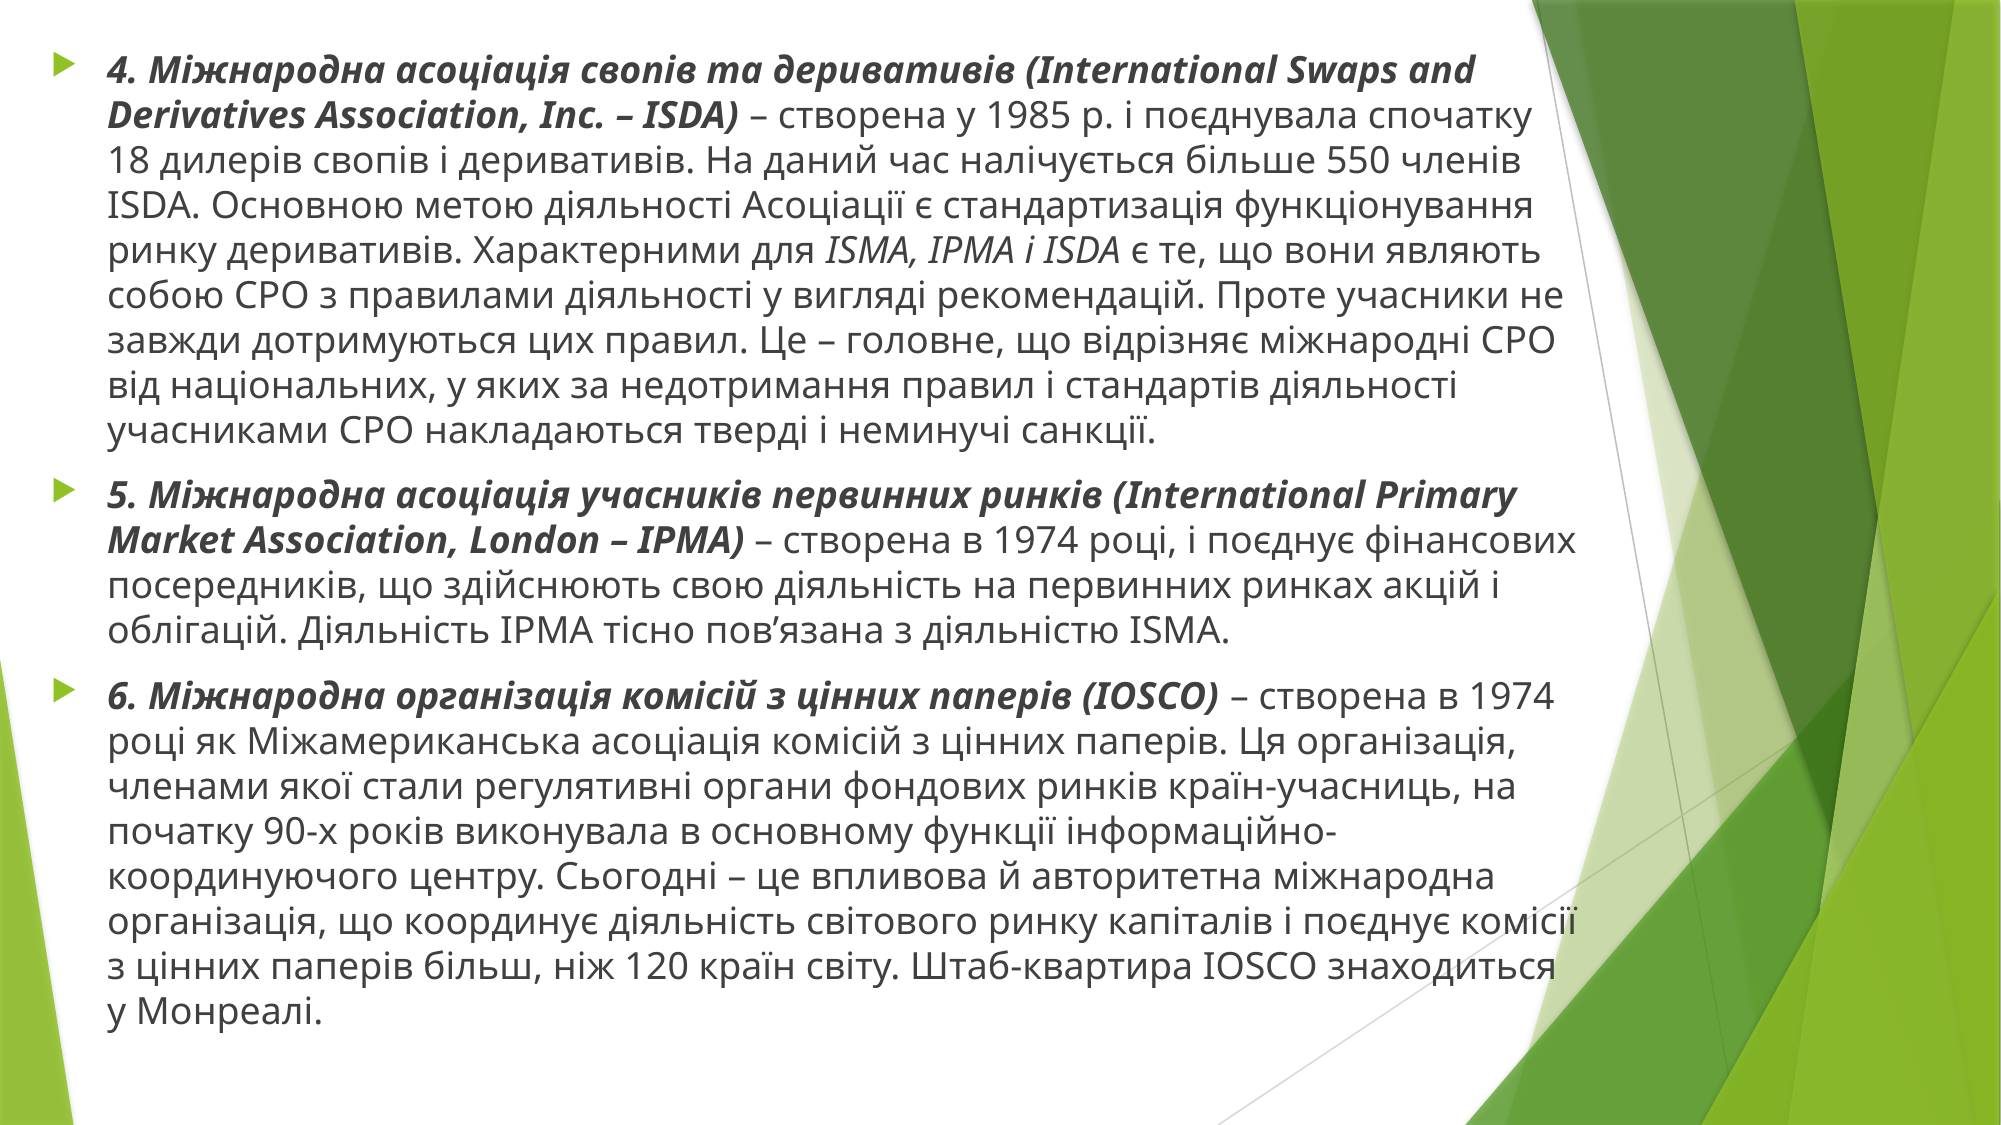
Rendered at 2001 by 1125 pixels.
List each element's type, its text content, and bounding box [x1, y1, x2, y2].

list 4. Міжнародна асоціація свопів та деривативів (International Swaps and Derivatives Association, Inc. – ISDA) – створена у 1985 р. і поєднувала спочатку 18 дилерів свопів і деривативів. На даний час налічується більше 550 членів ISDA. Основною метою діяльності Асоціації є стандартизація функціонування ринку деривативів. Характерними для ISMA, IPMA і ISDA є те, що вони являють собою СРО з правилами діяльності у вигляді рекомендацій. Проте учасники не завжди дотримуються цих правил. Це – головне, що відрізняє міжнародні СРО від національних, у яких за недотримання правил і стандартів діяльності учасниками СРО накладаються тверді і неминучі санкції. 5. Міжнародна асоціація учасників первинних ринків (International Primary Market Association, London – IPMA) – створена в 1974 році, і поєднує фінансових посередників, що здійснюють свою діяльність на первинних ринках акцій і облігацій. Діяльність IPMA тісно пов’язана з діяльністю ISMA. 6. Міжнародна організація комісій з цінних паперів (IOSCO) – створена в 1974 році як Міжамериканська асоціація комісій з цінних паперів. Ця організація, членами якої стали регулятивні органи фондових ринків країн-учасниць, на початку 90-х років виконувала в основному функції інформаційно-координуючого центру. Сьогодні – це впливова й авторитетна міжнародна організація, що координує діяльність світового ринку капіталів і поєднує комісії з цінних паперів більш, ніж 120 країн світу. Штаб-квартира IOSCO знаходиться у Монреалі. [35, 38, 1599, 1073]
